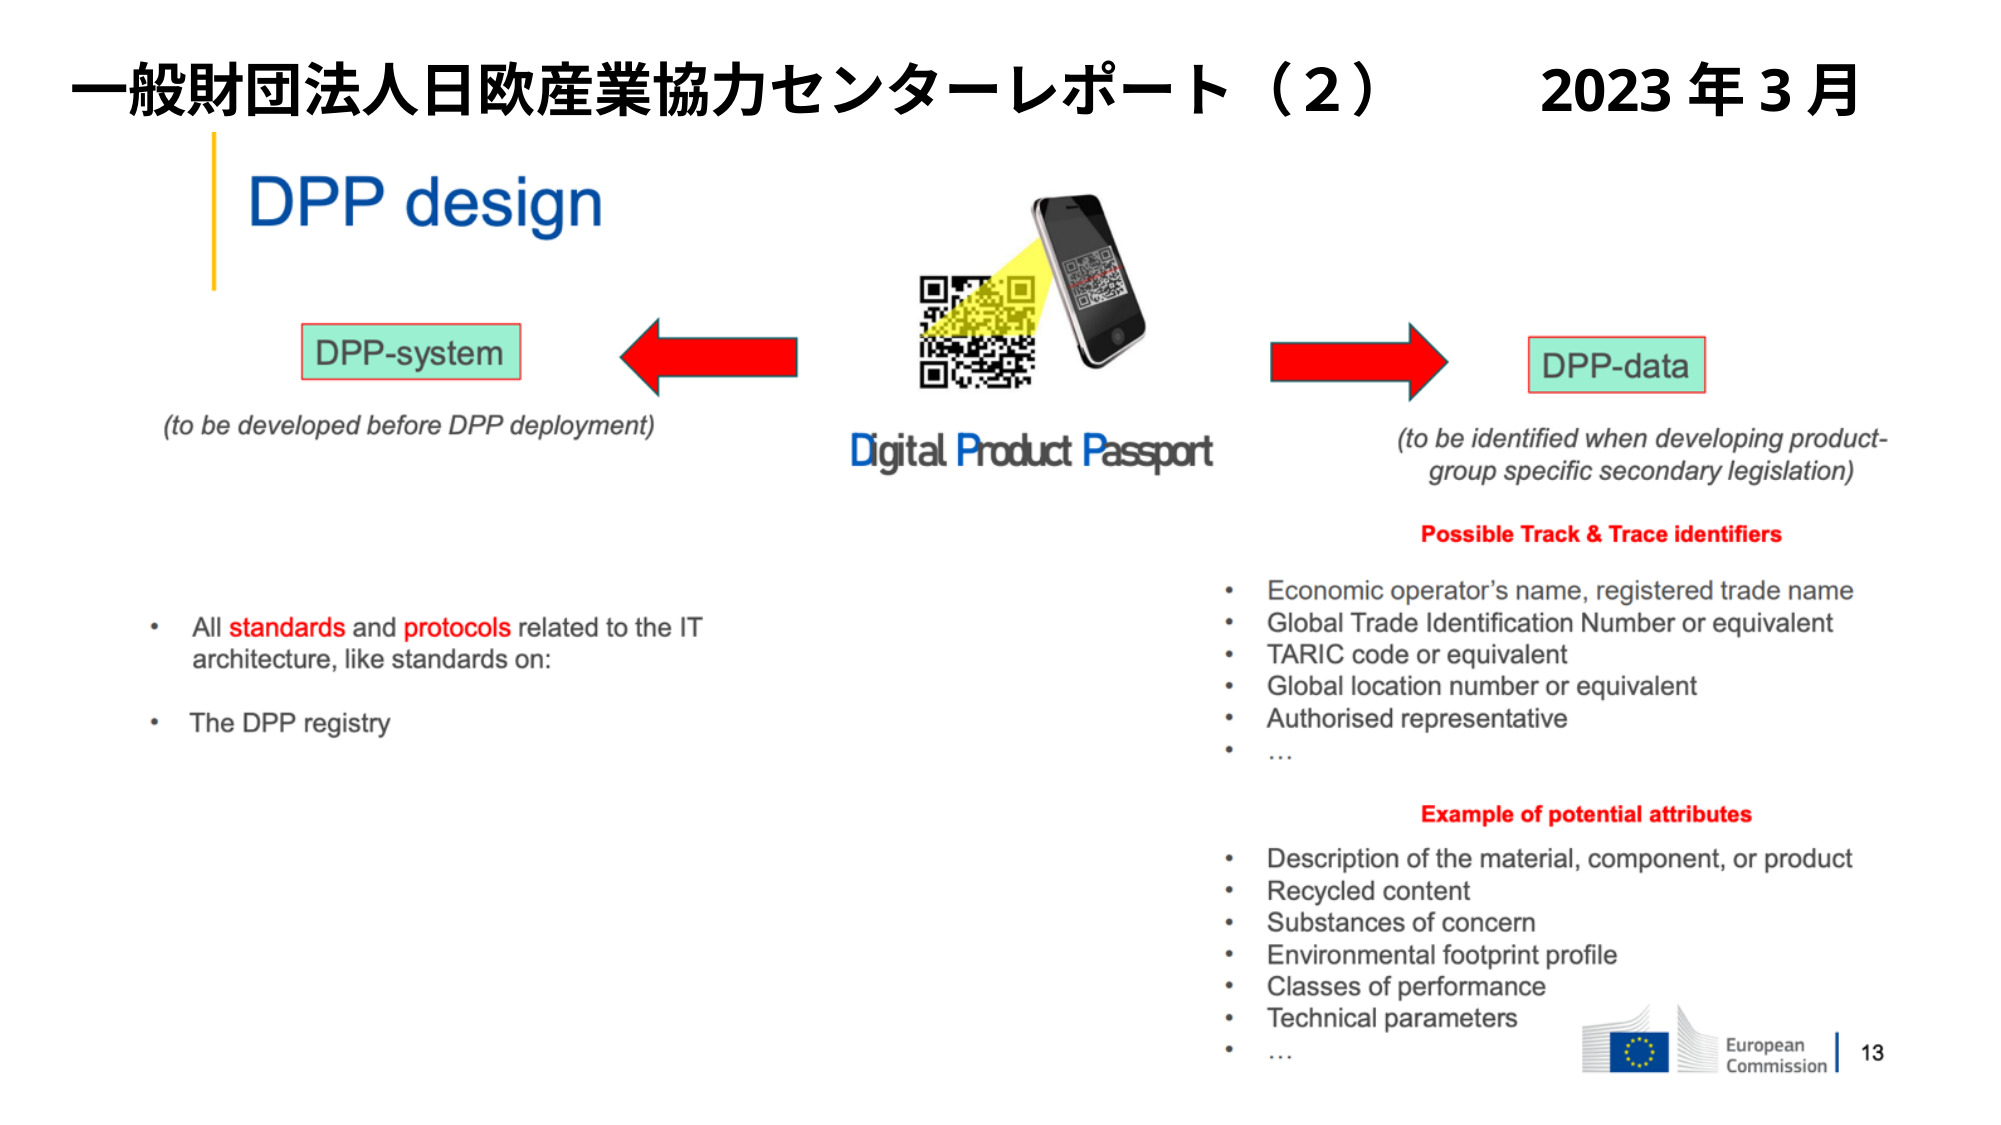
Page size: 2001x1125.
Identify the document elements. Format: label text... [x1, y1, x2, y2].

picture [138, 132, 1897, 1094]
text_box 一般財団法人日欧産業協力センターレポート（２） 2023年3月 [28, 0, 1897, 131]
